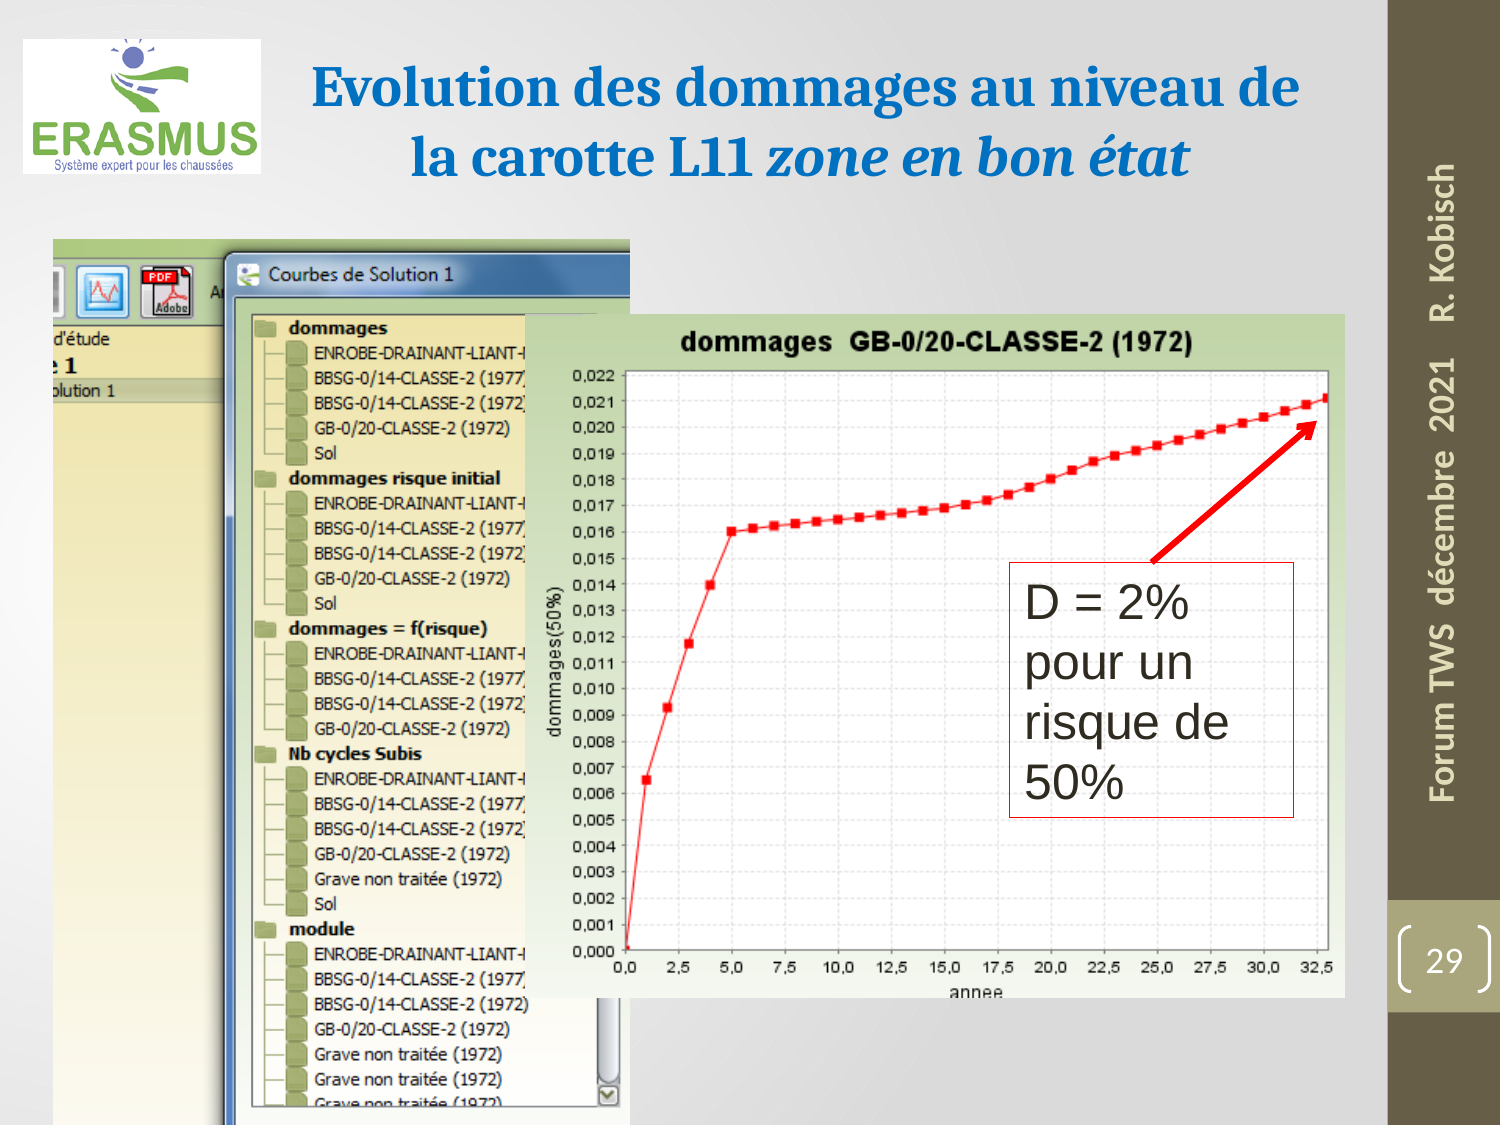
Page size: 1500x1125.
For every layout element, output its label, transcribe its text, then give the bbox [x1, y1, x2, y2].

picture [52, 239, 1345, 1125]
text_box Evolution des dommages au niveau de la carotte L11 zone en bon état [292, 41, 1321, 196]
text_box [1151, 420, 1318, 563]
slide_number 29 [1397, 924, 1492, 994]
picture [23, 38, 262, 175]
footer Forum TWS décembre 2021 R. Kobisch [1408, 78, 1469, 889]
